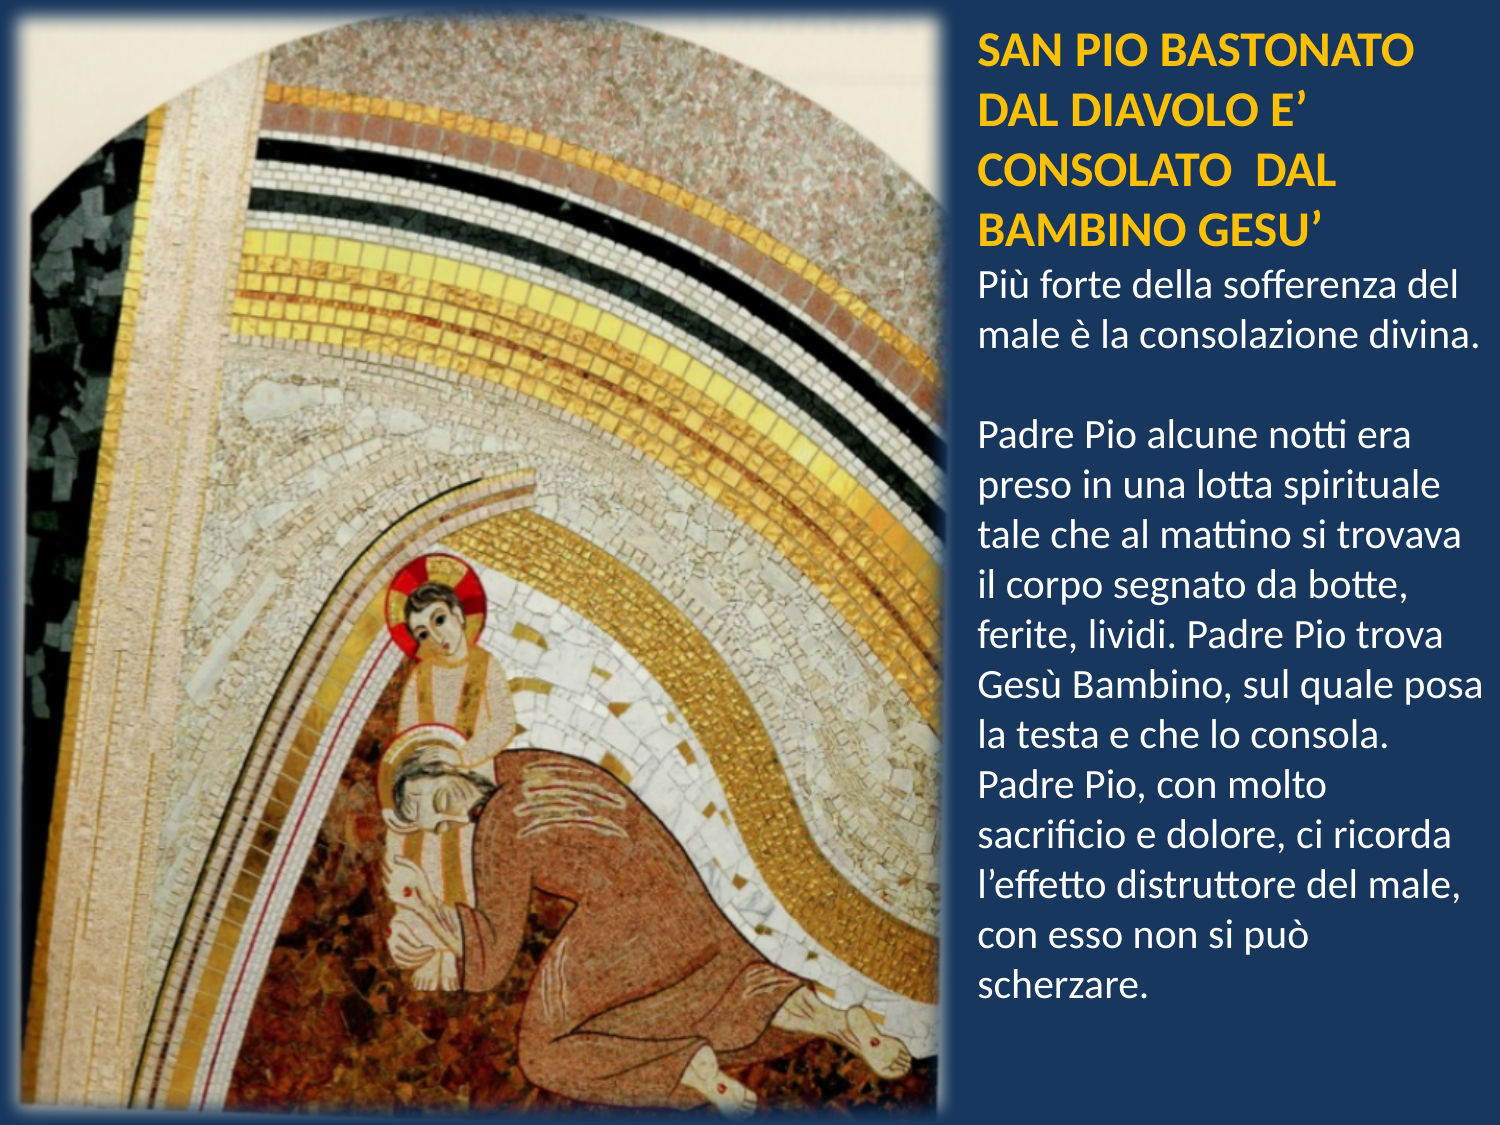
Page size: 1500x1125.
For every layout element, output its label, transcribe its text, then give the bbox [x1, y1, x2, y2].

picture [0, 16, 1042, 1110]
text_box SAN PIO BASTONATO DAL DIAVOLO E’ CONSOLATO DAL BAMBINO GESU’ Più forte della sofferenza del male è la consolazione divina. Padre Pio alcune notti era preso in una lotta spirituale tale che al mattino si trovava il corpo segnato da botte, ferite, lividi. Padre Pio trova Gesù Bambino, sul quale posa la testa e che lo consola. Padre Pio, con molto sacrificio e dolore, ci ricorda l’effetto distruttore del male, con esso non si può scherzare. [962, 9, 1500, 1015]
